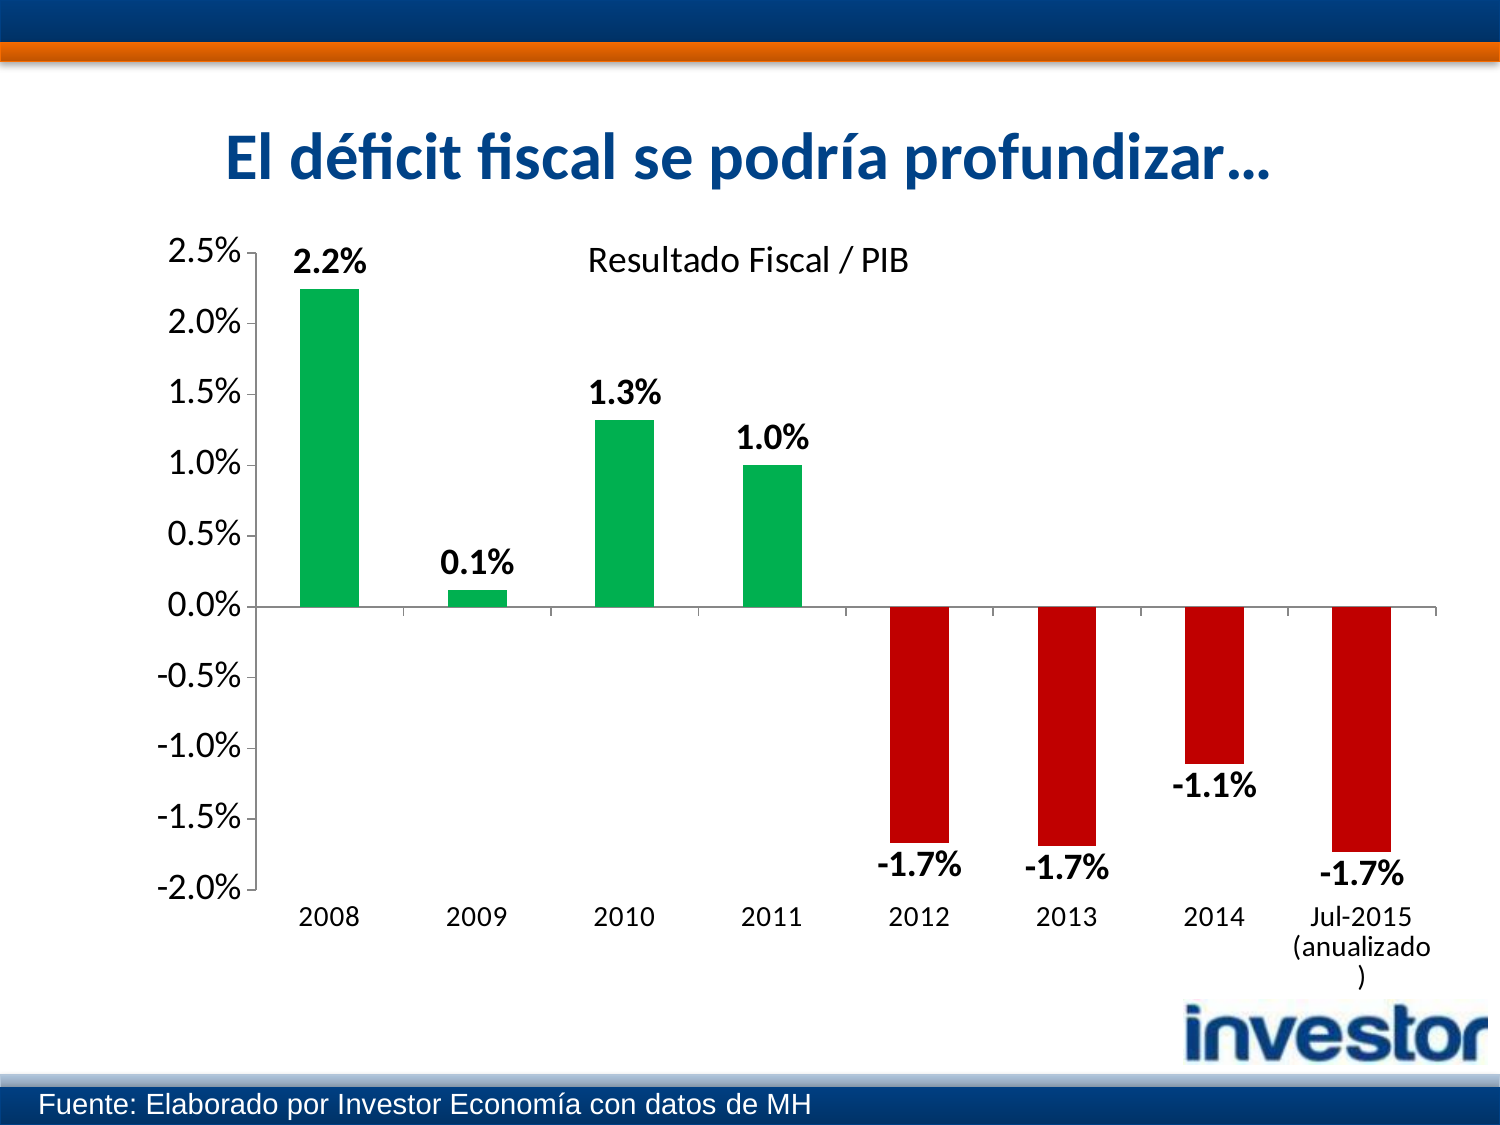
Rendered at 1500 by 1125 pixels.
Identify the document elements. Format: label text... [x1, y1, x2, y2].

text_box Fuente: Elaborado por Investor Economía con datos de MH [23, 1078, 1266, 1125]
chart [80, 158, 1437, 1058]
picture [1183, 999, 1488, 1065]
title El déficit fiscal se podría profundizar… [74, 92, 1426, 213]
